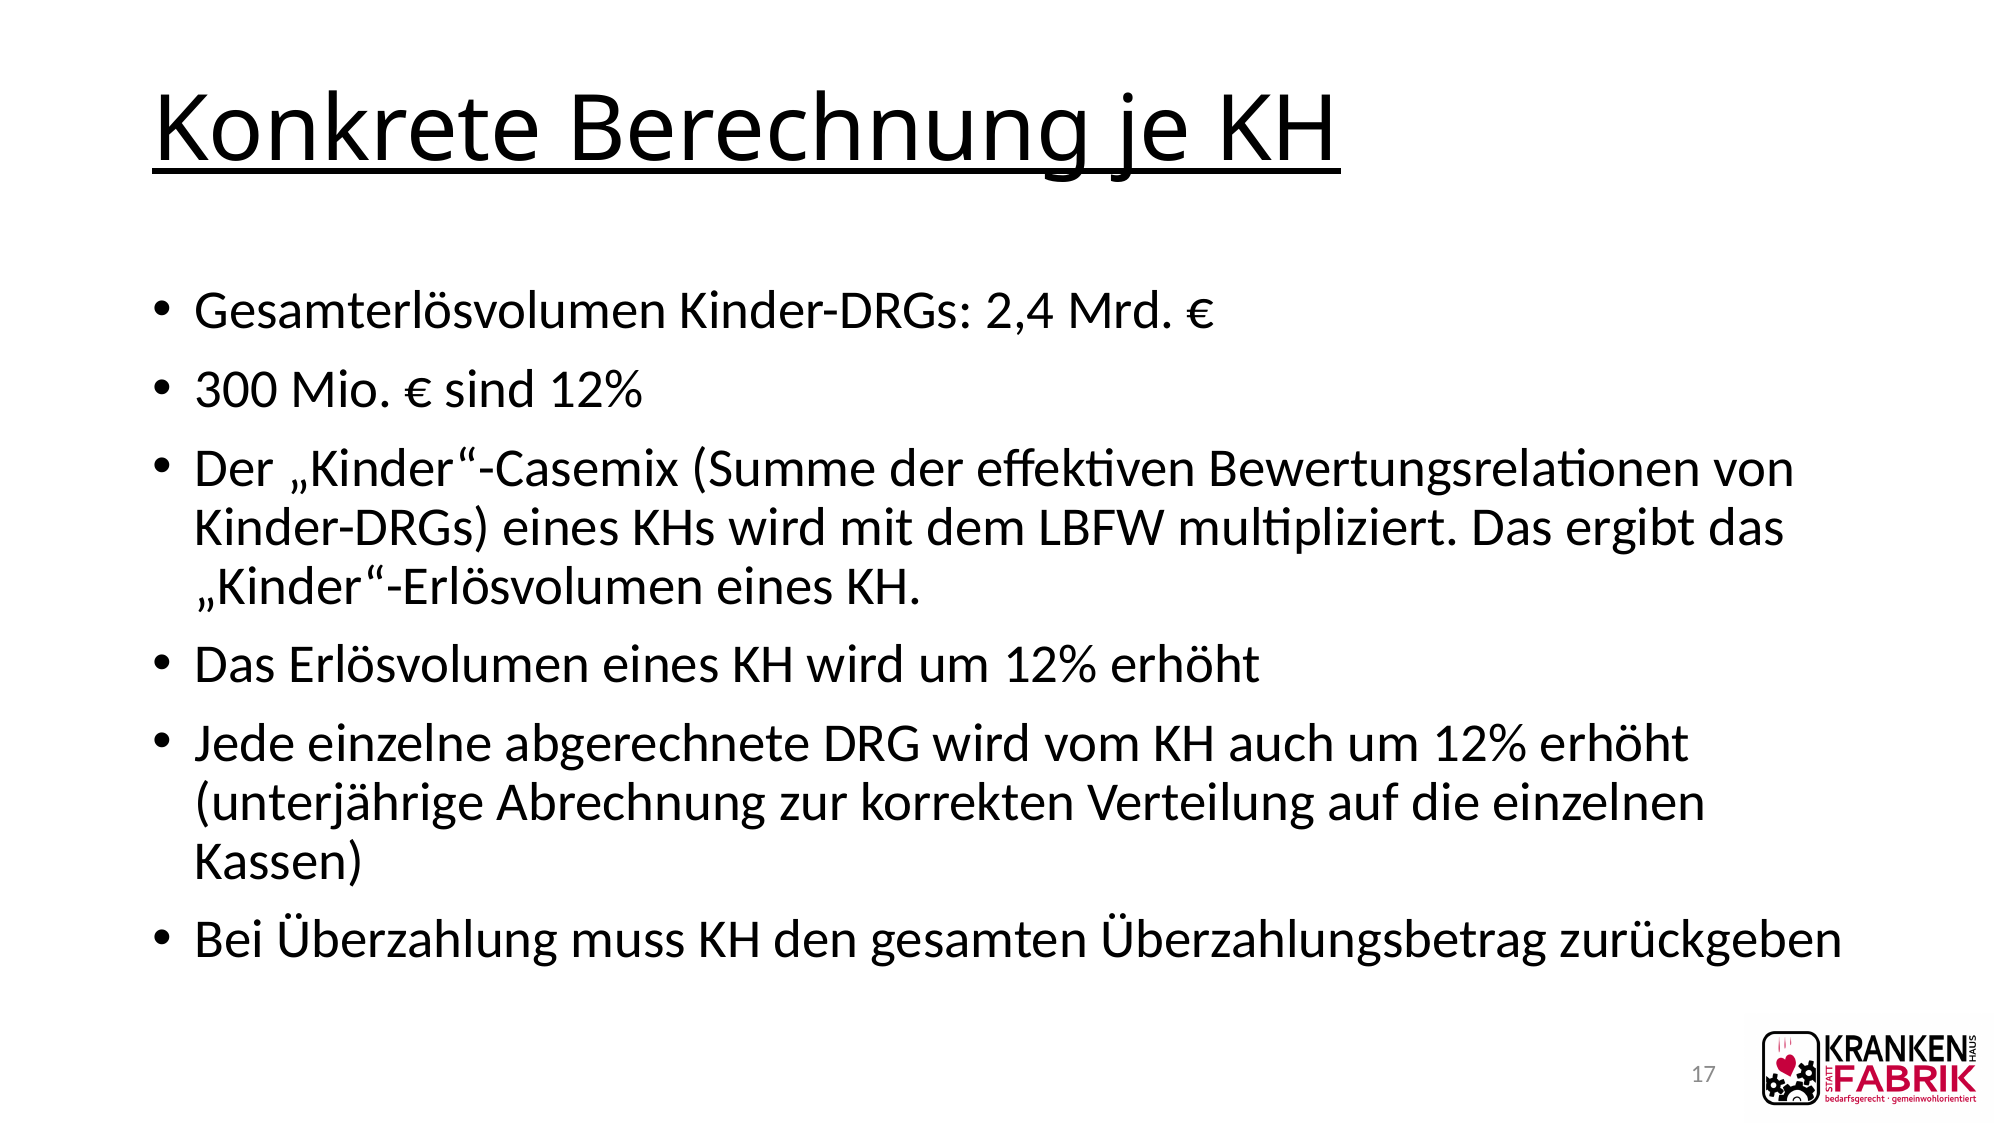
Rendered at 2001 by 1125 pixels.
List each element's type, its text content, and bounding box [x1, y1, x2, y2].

title Konkrete Berechnung je KH [137, 22, 1863, 240]
picture [1744, 1013, 1994, 1123]
list Gesamterlösvolumen Kinder-DRGs: 2,4 Mrd. € 300 Mio. € sind 12% Der „Kinder“-Casemix (Summe der effektiven Bewertungsrelationen von Kinder-DRGs) eines KHs wird mit dem LBFW multipliziert. Das ergibt das „Kinder“-Erlösvolumen eines KH. Das Erlösvolumen eines KH wird um 12% erhöht Jede einzelne abgerechnete DRG wird vom KH auch um 12% erhöht (unterjährige Abrechnung zur korrekten Verteilung auf die einzelnen Kassen) Bei Überzahlung muss KH den gesamten Überzahlungsbetrag zurückgeben [137, 274, 1863, 989]
slide_number 17 [1281, 1042, 1731, 1103]
